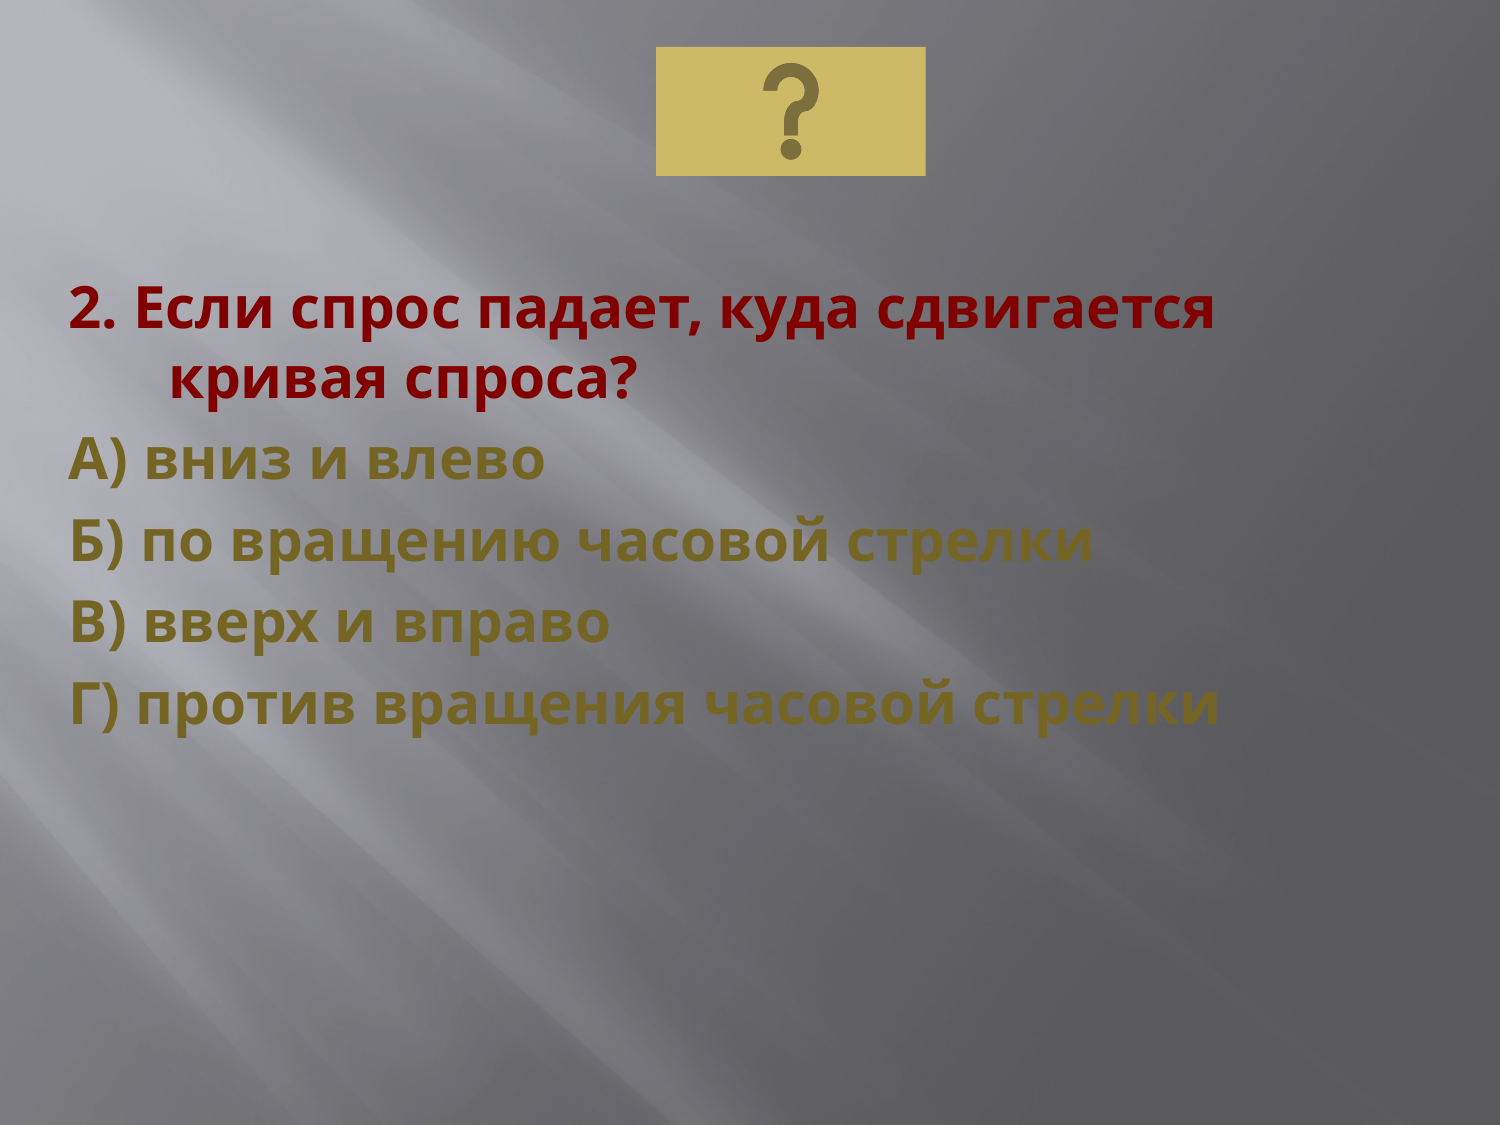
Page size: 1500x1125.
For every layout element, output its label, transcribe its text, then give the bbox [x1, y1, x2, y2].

text_box [656, 46, 926, 176]
list 2. Если спрос падает, куда сдвигается кривая спроса? А) вниз и влево Б) по вращению часовой стрелки В) вверх и вправо Г) против вращения часовой стрелки [52, 262, 1426, 1036]
